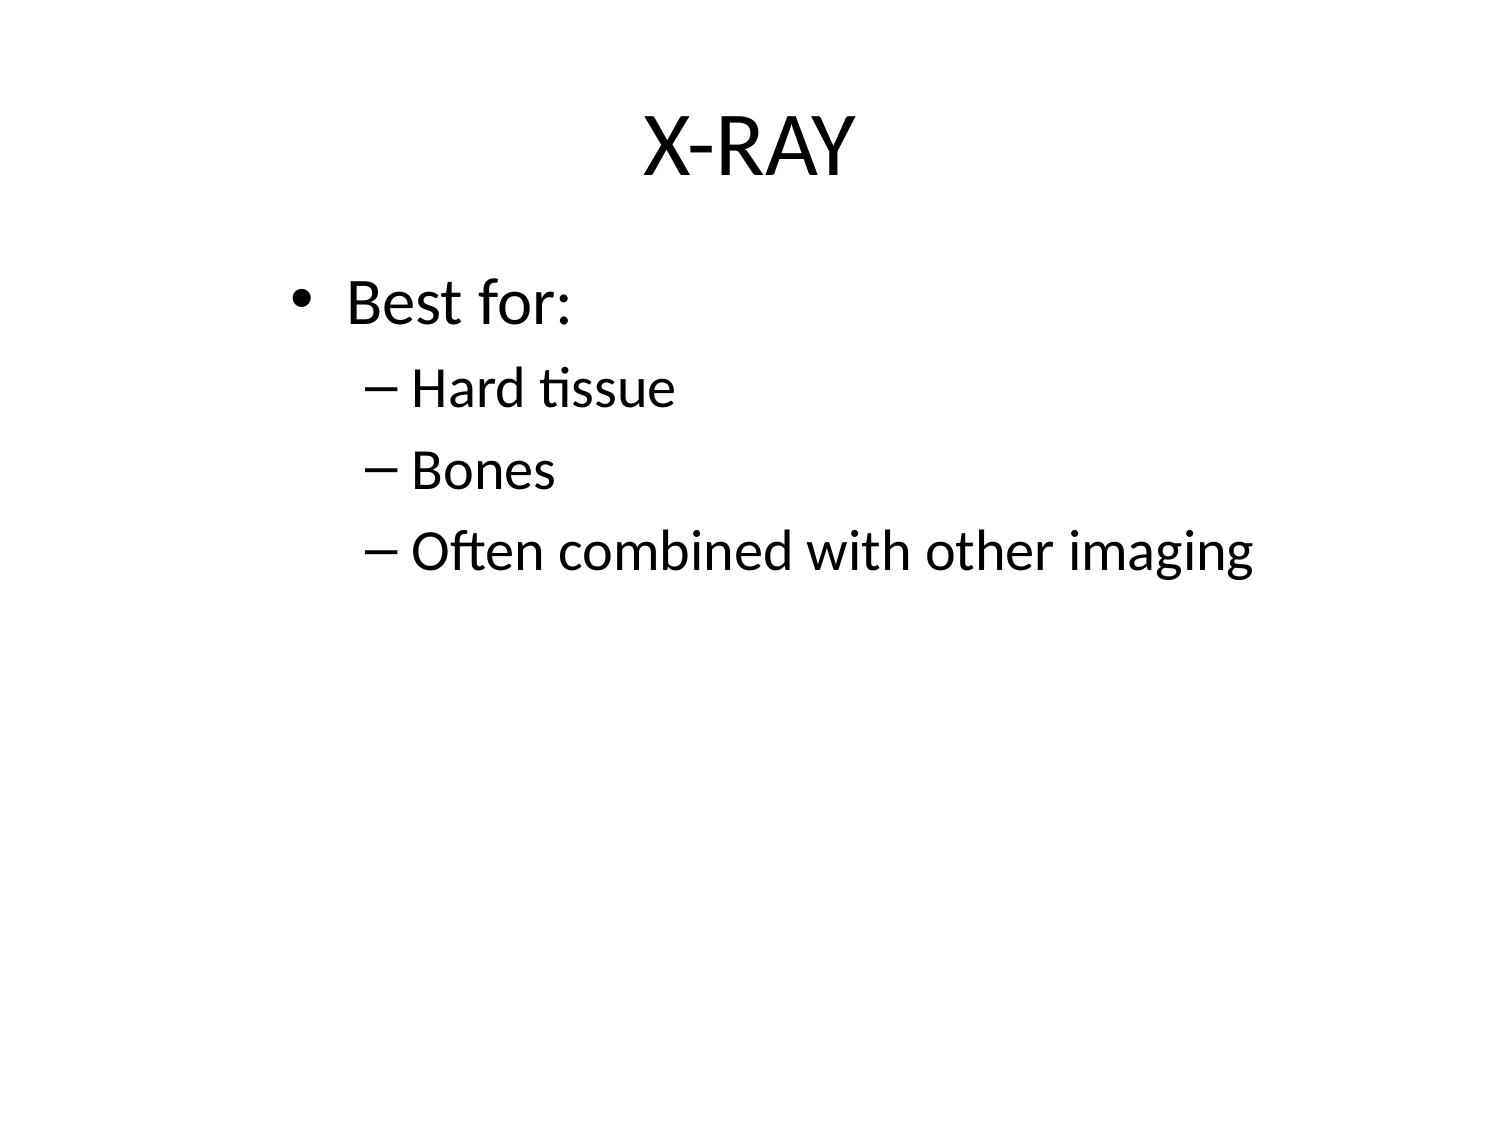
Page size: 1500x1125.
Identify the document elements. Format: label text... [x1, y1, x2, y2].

list Best for: Hard tissue Bones Often combined with other imaging [275, 249, 1275, 613]
title X-RAY [75, 45, 1425, 233]
